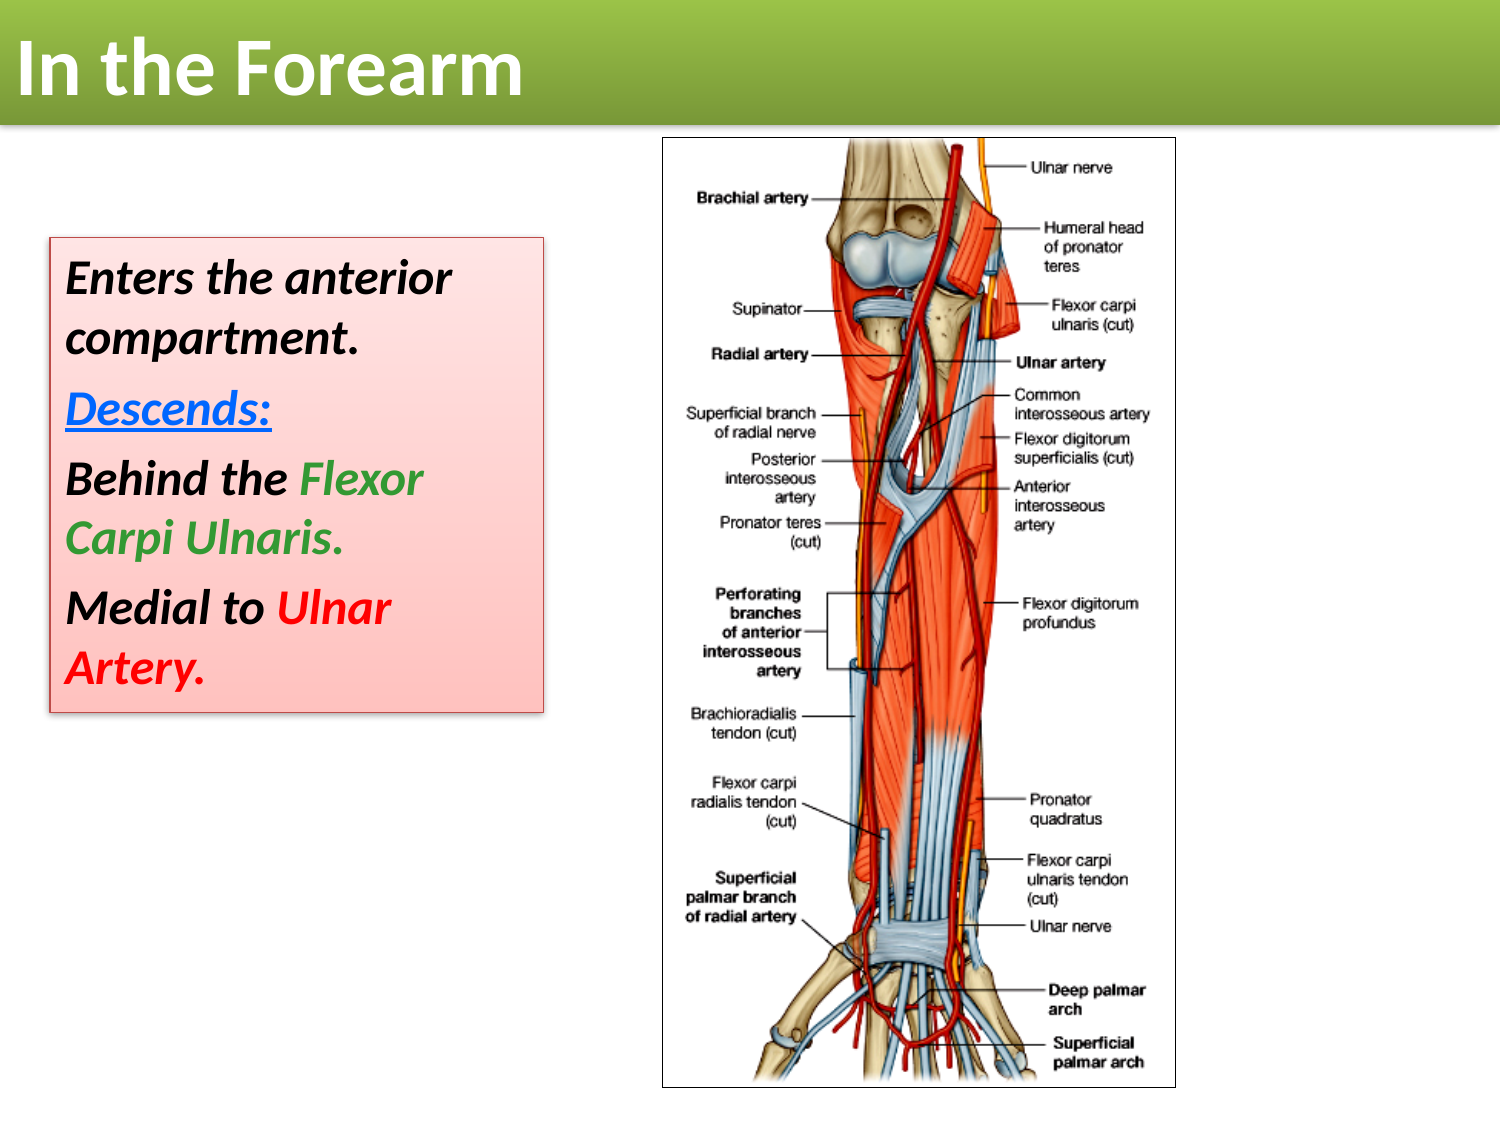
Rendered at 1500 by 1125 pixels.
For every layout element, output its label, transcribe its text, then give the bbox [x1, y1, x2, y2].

list Enters the anterior compartment. Descends: Behind the Flexor Carpi Ulnaris. Medial to Ulnar Artery. [49, 237, 544, 713]
picture [662, 137, 1176, 1088]
text_box In the Forearm [0, 0, 1500, 125]
